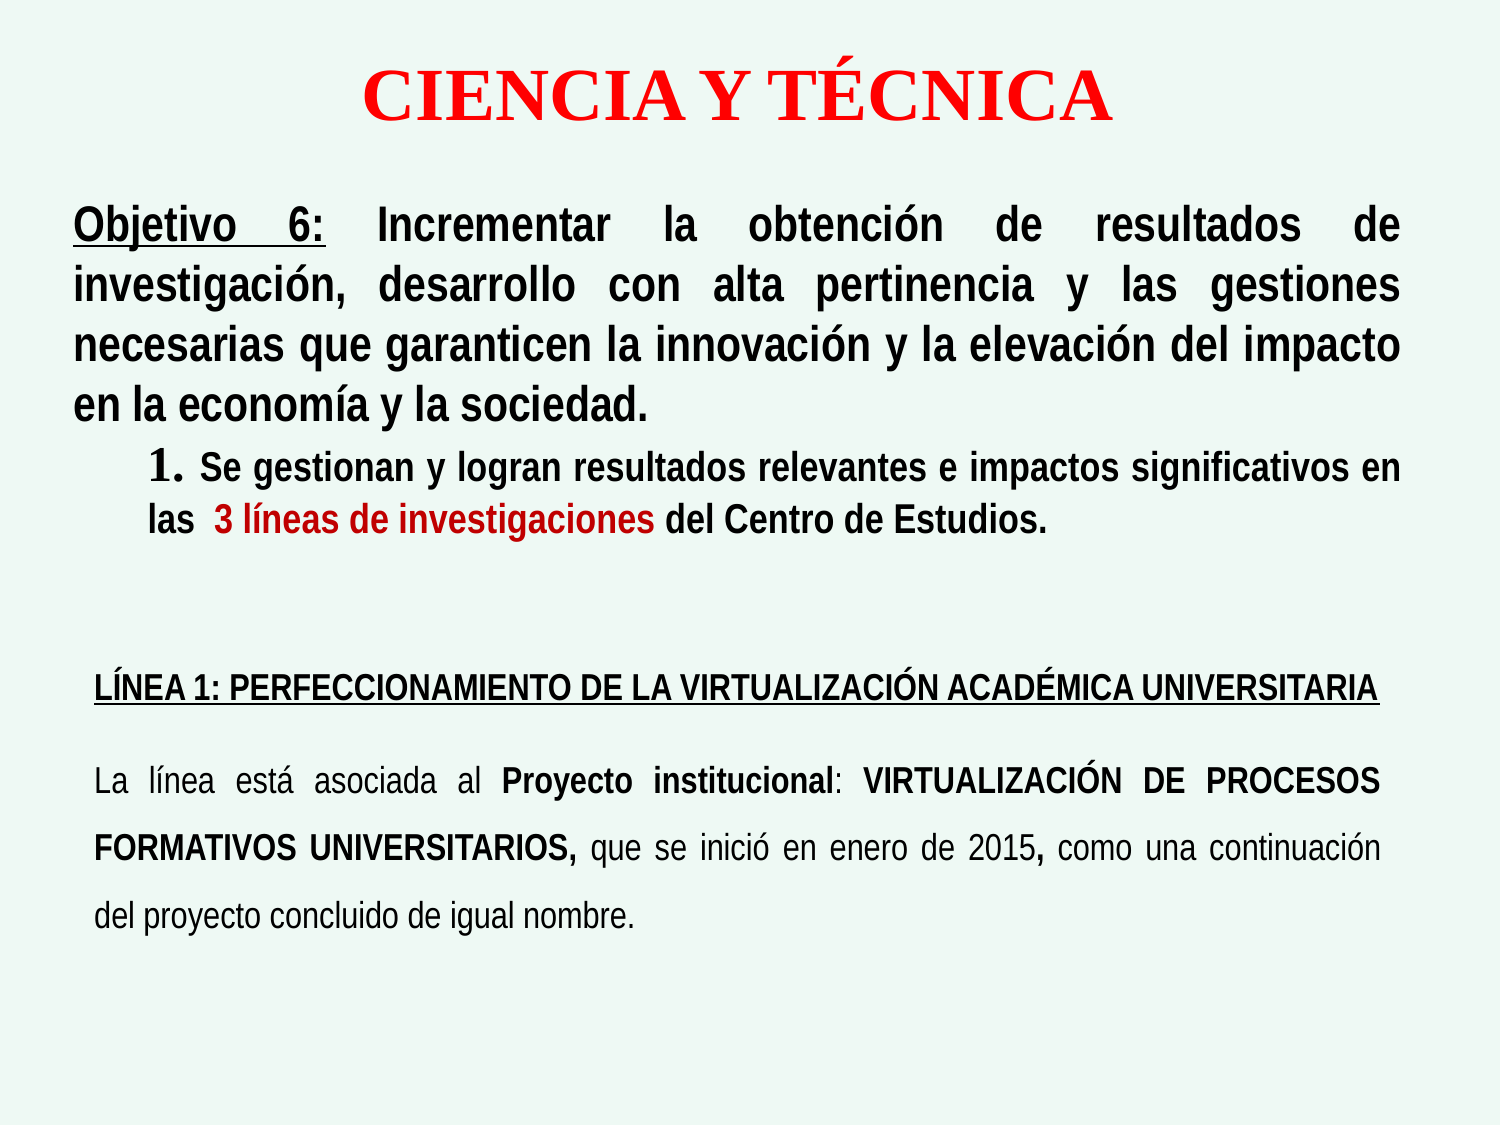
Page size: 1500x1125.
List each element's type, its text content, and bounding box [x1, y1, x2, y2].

text_box LÍNEA 1: PERFECCIONAMIENTO DE LA VIRTUALIZACIÓN ACADÉMICA UNIVERSITARIA La línea está asociada al Proyecto institucional: VIRTUALIZACIÓN DE PROCESOS FORMATIVOS UNIVERSITARIOS, que se inició en enero de 2015, como una continuación del proyecto concluido de igual nombre. [79, 633, 1397, 944]
title CIENCIA Y TÉCNICA [100, 19, 1376, 161]
text_box Objetivo 6: Incrementar la obtención de resultados de investigación, desarrollo con alta pertinencia y las gestiones necesarias que garanticen la innovación y la elevación del impacto en la economía y la sociedad. 1. Se gestionan y logran resultados relevantes e impactos significativos en las 3 líneas de investigaciones del Centro de Estudios. [58, 184, 1418, 550]
